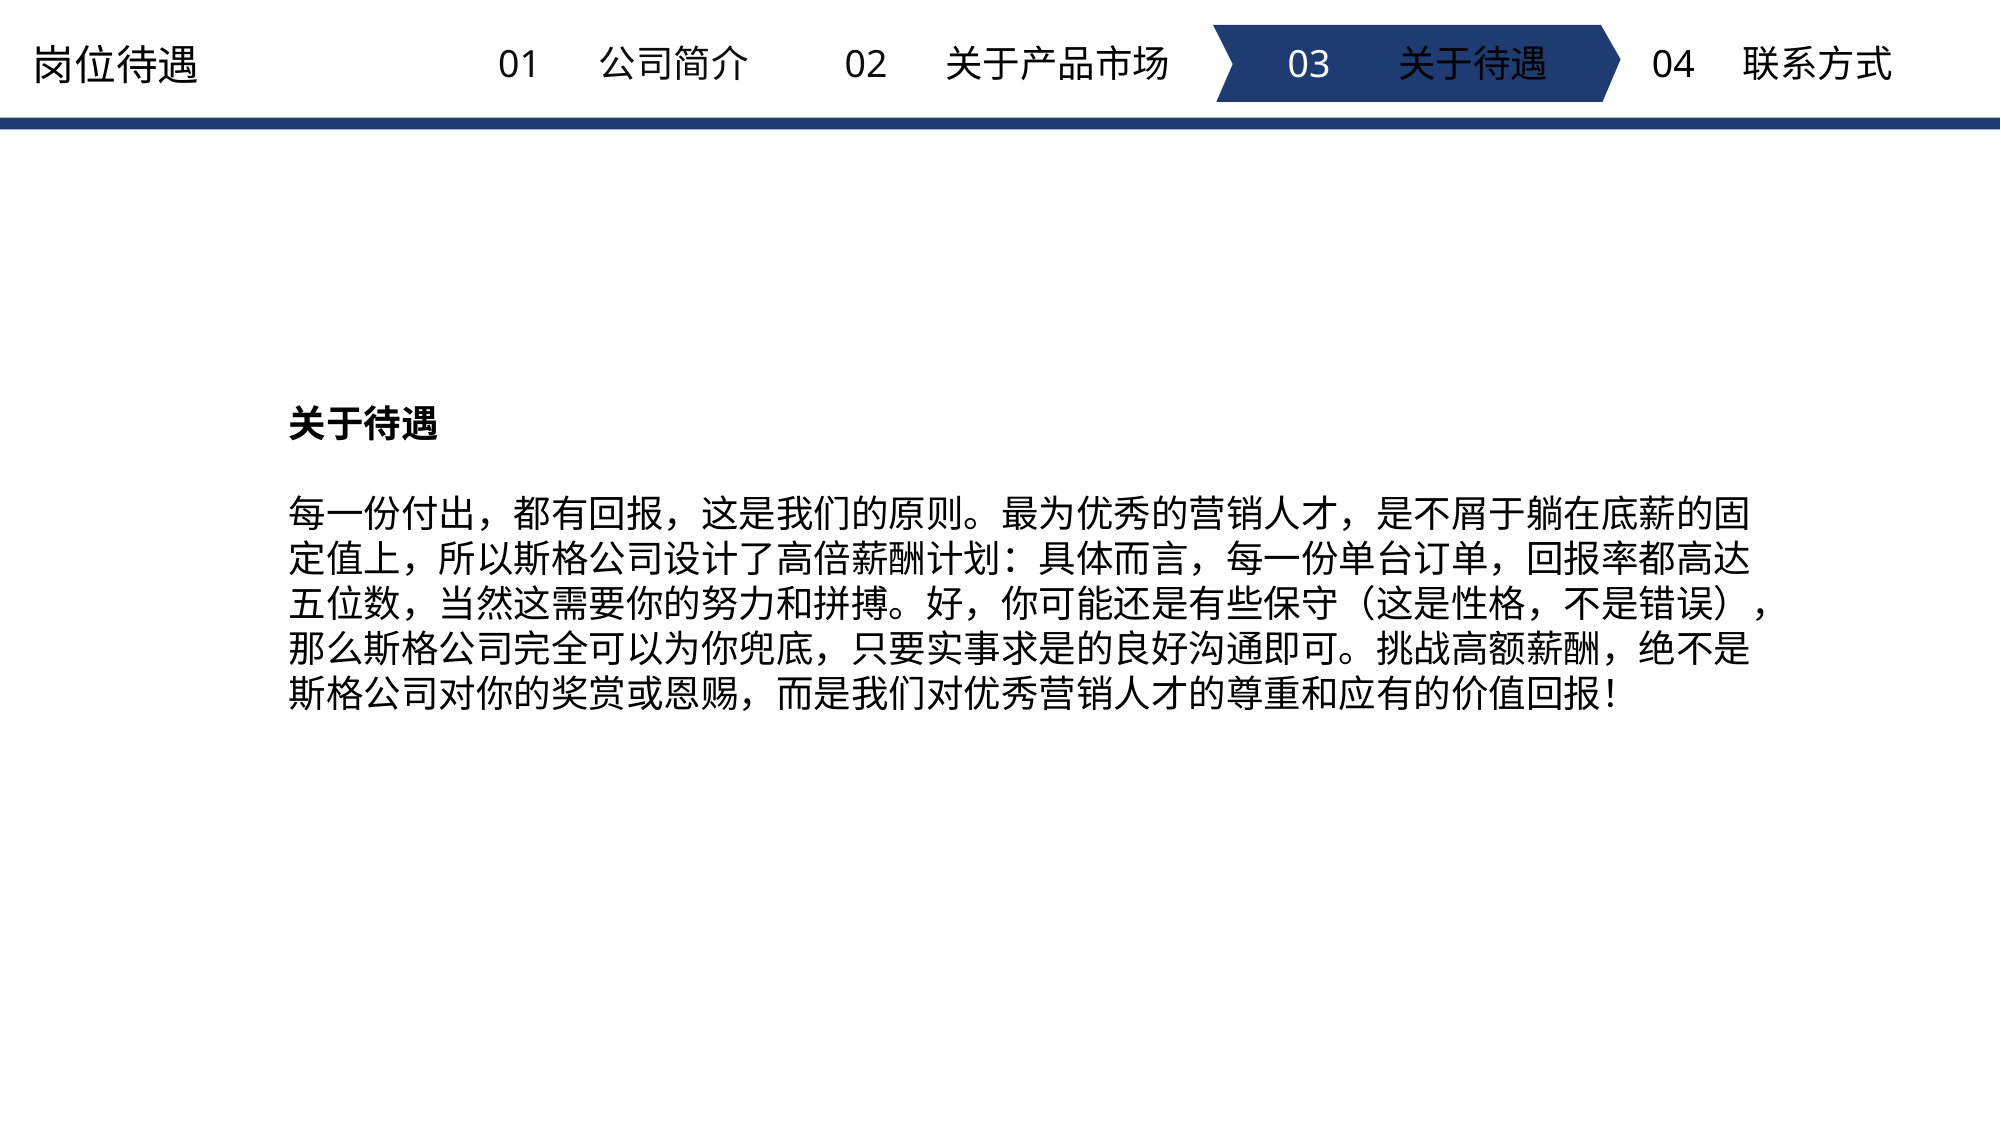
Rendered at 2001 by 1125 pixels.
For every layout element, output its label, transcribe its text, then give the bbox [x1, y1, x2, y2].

text_box 02 关于产品市场 [824, 32, 1191, 93]
text_box [1211, 23, 1607, 64]
text_box [0, 117, 2000, 130]
text_box 岗位待遇 [17, 30, 432, 96]
text_box [1214, 65, 1608, 103]
text_box 03 关于待遇 [1231, 32, 1602, 93]
text_box 关于待遇 每一份付出，都有回报，这是我们的原则。最为优秀的营销人才，是不屑于躺在底薪的固定值上，所以斯格公司设计了高倍薪酬计划：具体而言，每一份单台订单，回报率都高达五位数，当然这需要你的努力和拼搏。好，你可能还是有些保守（这是性格，不是错误），那么斯格公司完全可以为你兜底，只要实事求是的良好沟通即可。挑战高额薪酬，绝不是斯格公司对你的奖赏或恩赐，而是我们对优秀营销人才的尊重和应有的价值回报！ [274, 392, 1802, 723]
text_box 04 联系方式 [1602, 32, 1942, 93]
text_box 01 公司简介 [482, 32, 765, 93]
